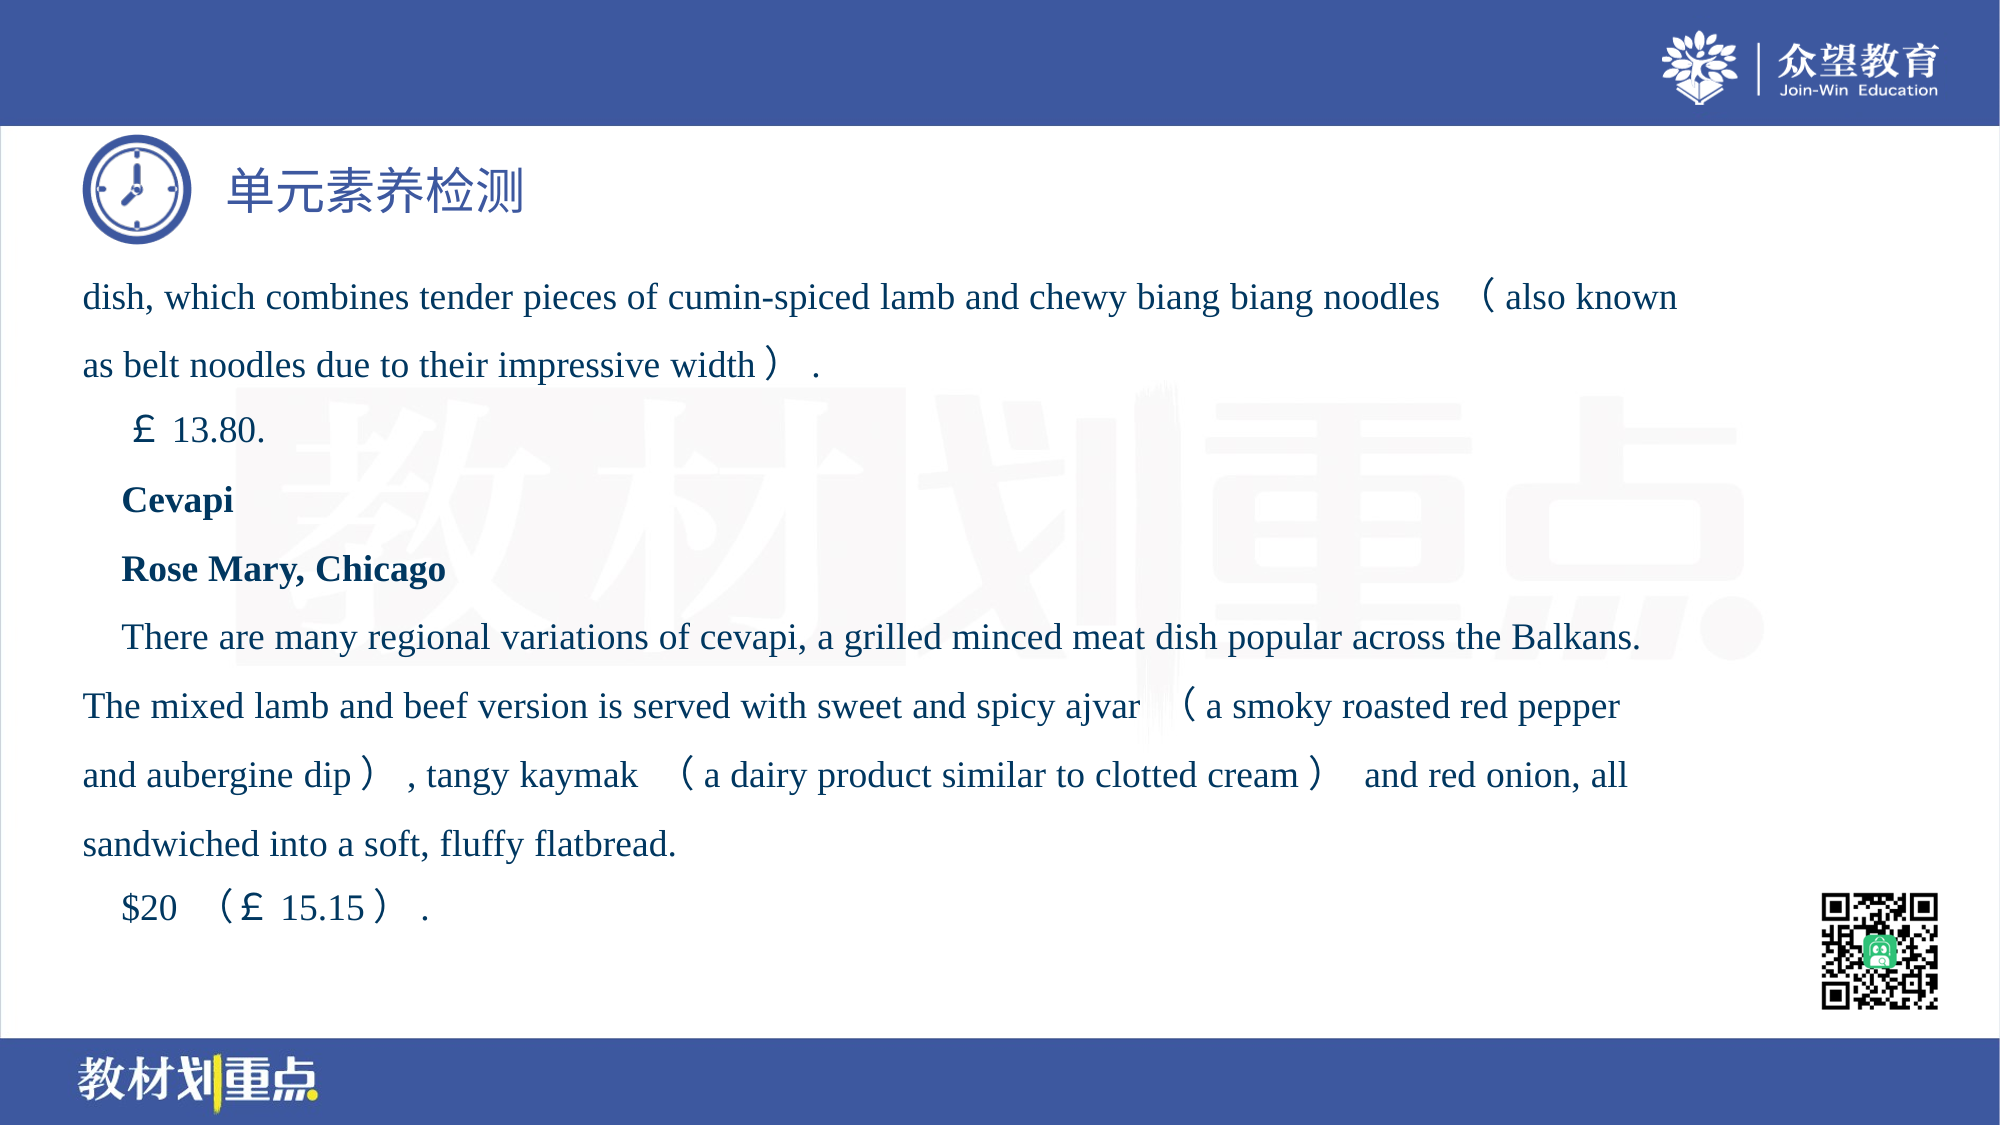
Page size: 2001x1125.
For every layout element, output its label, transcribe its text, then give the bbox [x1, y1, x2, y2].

text_box dish, which combines tender pieces of cumin-spiced lamb and chewy biang biang noodles （also known as belt noodles due to their impressive width）. ￡13.80. [82, 247, 1817, 444]
text_box Cevapi Rose Mary, Chicago There are many regional variations of cevapi, a grilled minced meat dish popular across the Balkans. The mixed lamb and beef version is served with sweet and spicy ajvar （a smoky roasted red pepper and aubergine dip）, tangy kaymak （a dairy product similar to clotted cream） and red onion, all sandwiched into a soft, fluffy flatbread. $20 （￡15.15）. [82, 451, 1817, 922]
picture [0, 0, 2000, 1125]
